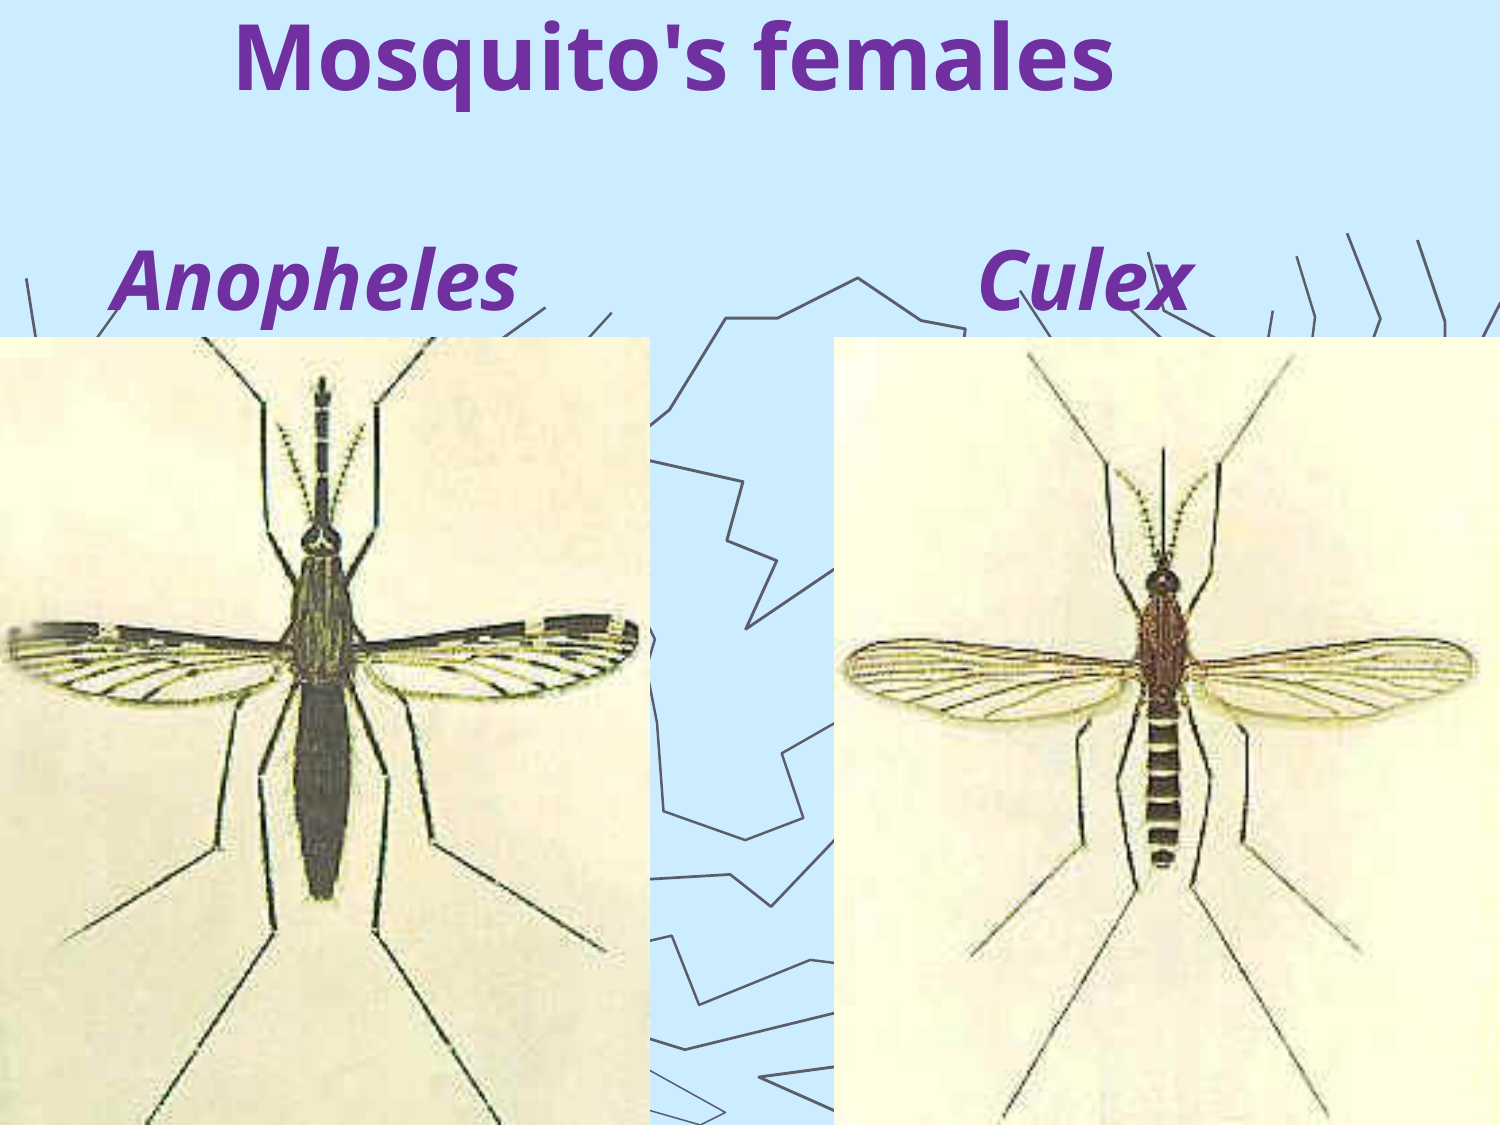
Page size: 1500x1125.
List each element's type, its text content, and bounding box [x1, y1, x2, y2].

title Mosquito's females Anopheles Culex [49, 112, 1452, 326]
picture [833, 337, 1500, 1125]
picture [0, 337, 651, 1125]
